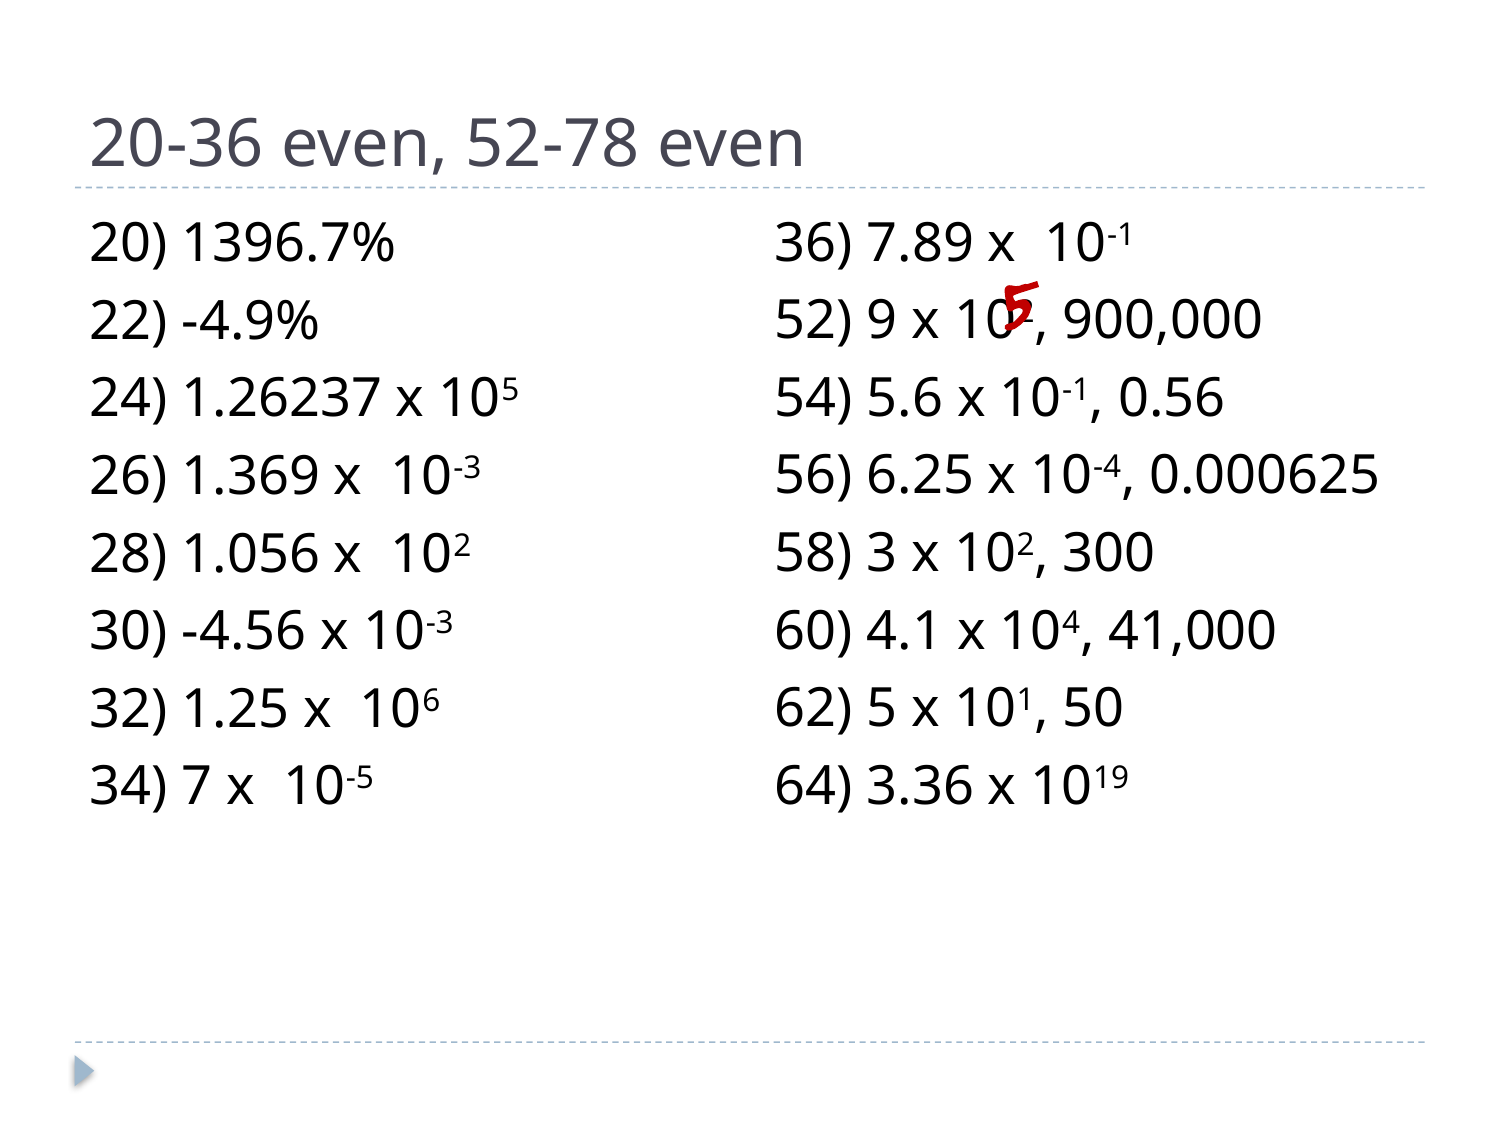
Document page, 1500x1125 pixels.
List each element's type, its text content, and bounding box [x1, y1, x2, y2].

title 20-36 even, 52-78 even [75, 37, 1425, 188]
text_box [1006, 283, 1039, 329]
list 20) 1396.7% 22) -4.9% 24) 1.26237 x 105 26) 1.369 x 10-3 28) 1.056 x 102 30) -4.56 x 10-3 32) 1.25 x 106 34) 7 x 10-5 [75, 200, 738, 1010]
list 36) 7.89 x 10-1 52) 9 x 102, 900,000 54) 5.6 x 10-1, 0.56 56) 6.25 x 10-4, 0.000625 58) 3 x 102, 300 60) 4.1 x 104, 41,000 62) 5 x 101, 50 64) 3.36 x 1019 [759, 199, 1423, 1010]
